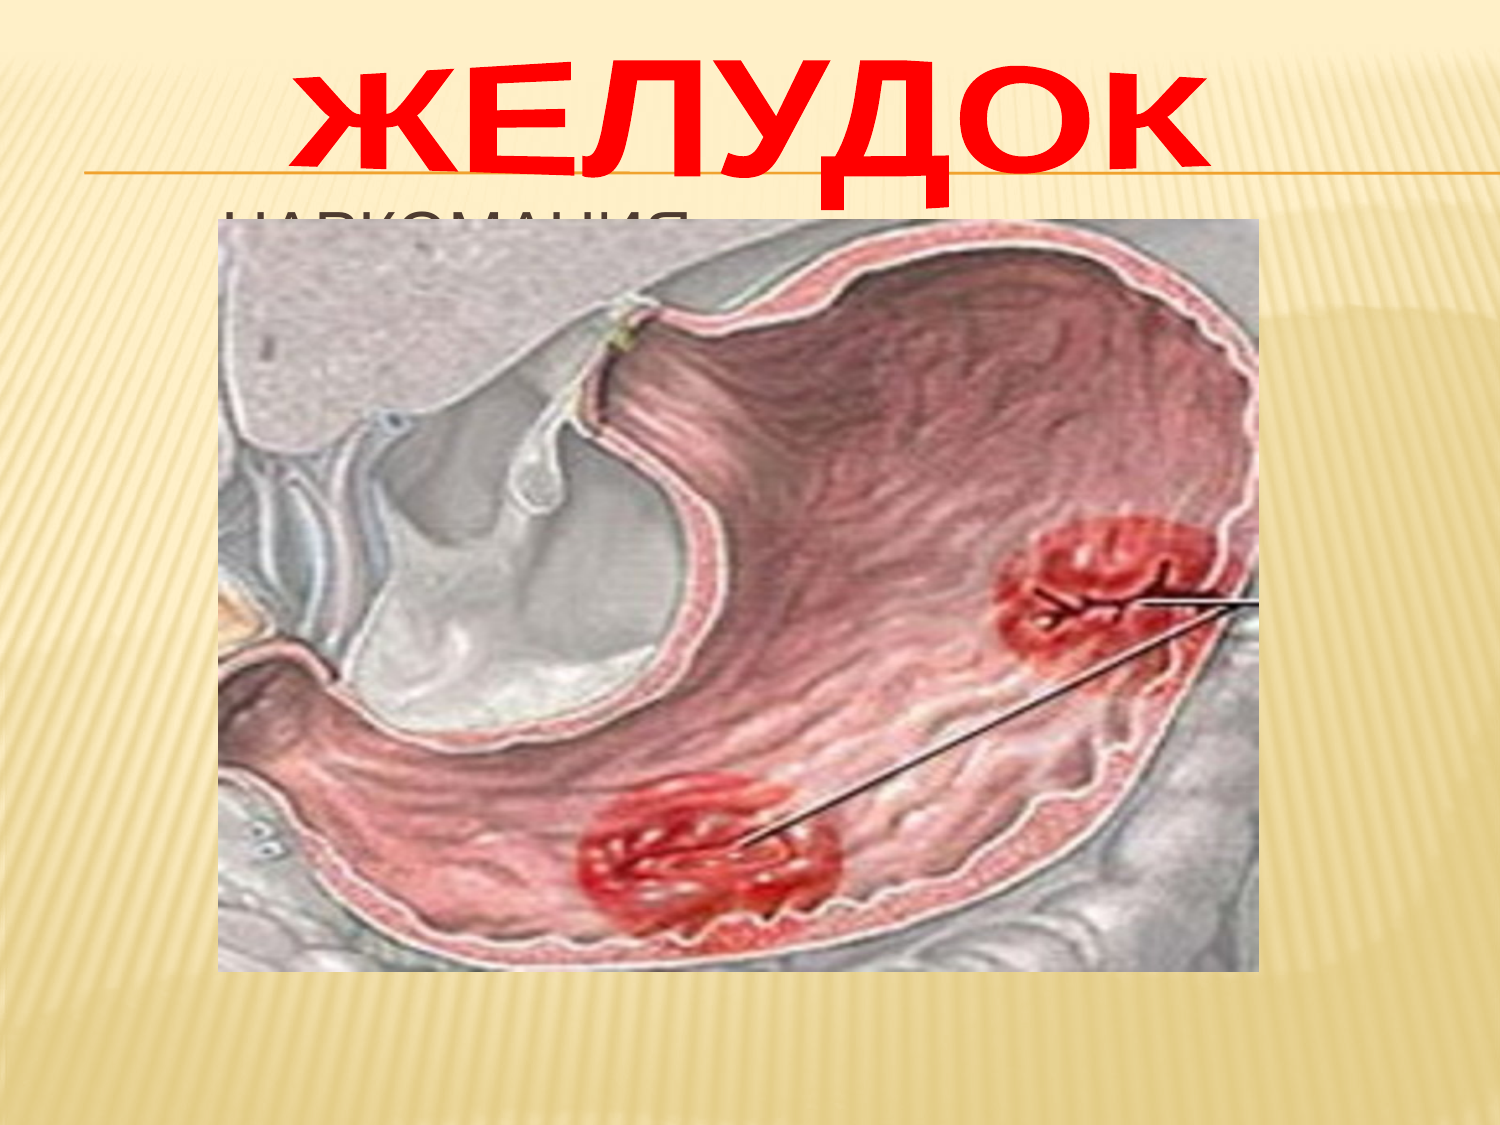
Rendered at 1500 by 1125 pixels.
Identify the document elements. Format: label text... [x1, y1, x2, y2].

picture [218, 219, 1259, 973]
list НАРКОМАНИЯ [206, 184, 1457, 910]
